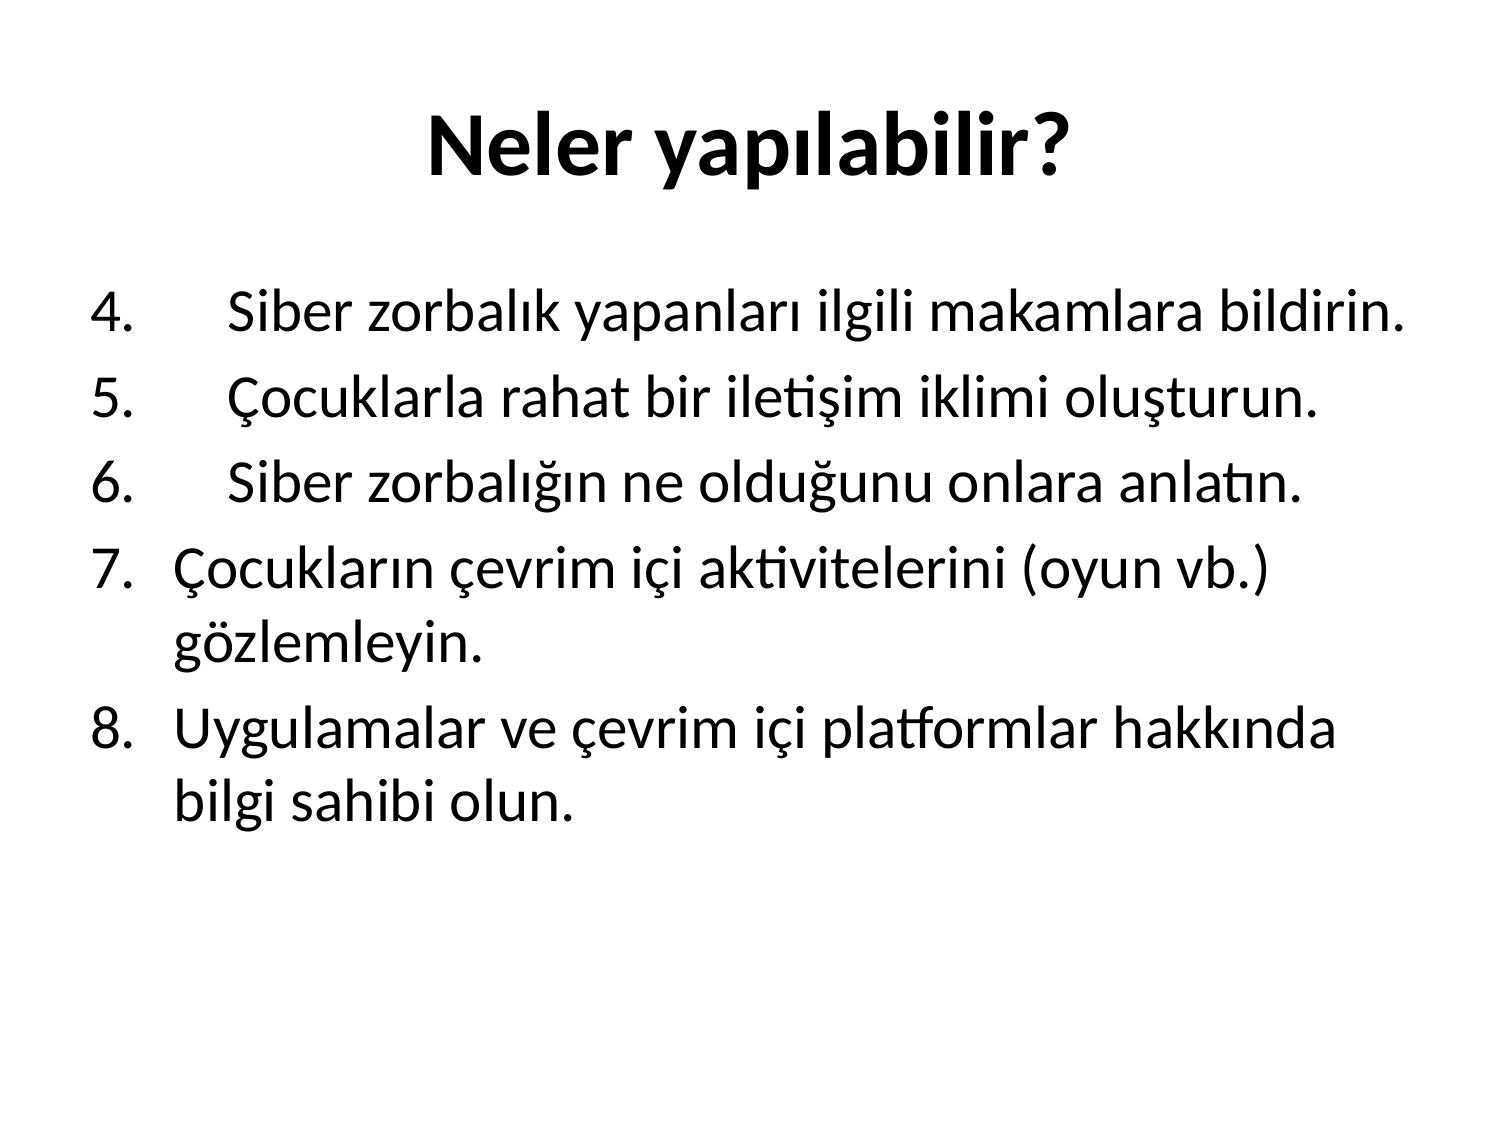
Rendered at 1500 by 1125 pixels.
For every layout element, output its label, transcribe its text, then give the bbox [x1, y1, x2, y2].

list 4. Siber zorbalık yapanları ilgili makamlara bildirin. 5. Çocuklarla rahat bir iletişim iklimi oluşturun. 6. Siber zorbalığın ne olduğunu onlara anlatın. Çocukların çevrim içi aktivitelerini (oyun vb.) gözlemleyin. Uygulamalar ve çevrim içi platformlar hakkında bilgi sahibi olun. [75, 262, 1425, 1005]
title Neler yapılabilir? [75, 45, 1425, 233]
